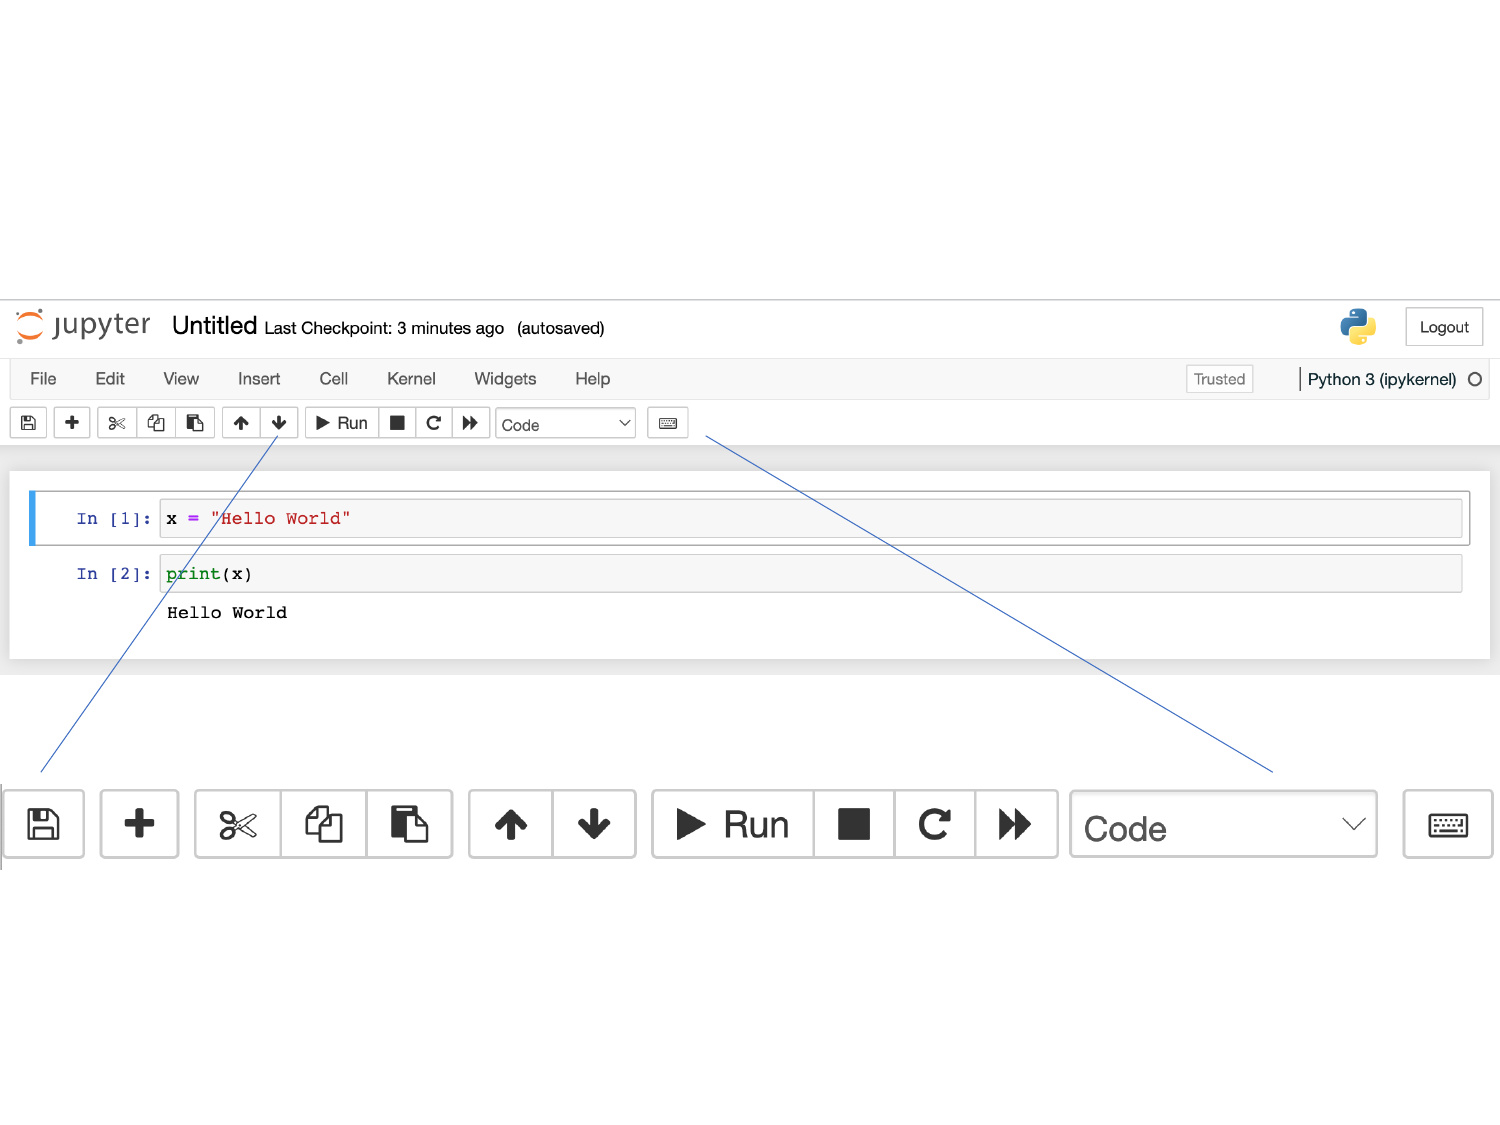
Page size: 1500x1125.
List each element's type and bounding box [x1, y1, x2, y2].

text_box [40, 435, 278, 773]
picture [0, 299, 1500, 675]
picture [0, 784, 1500, 870]
text_box [705, 435, 1273, 773]
